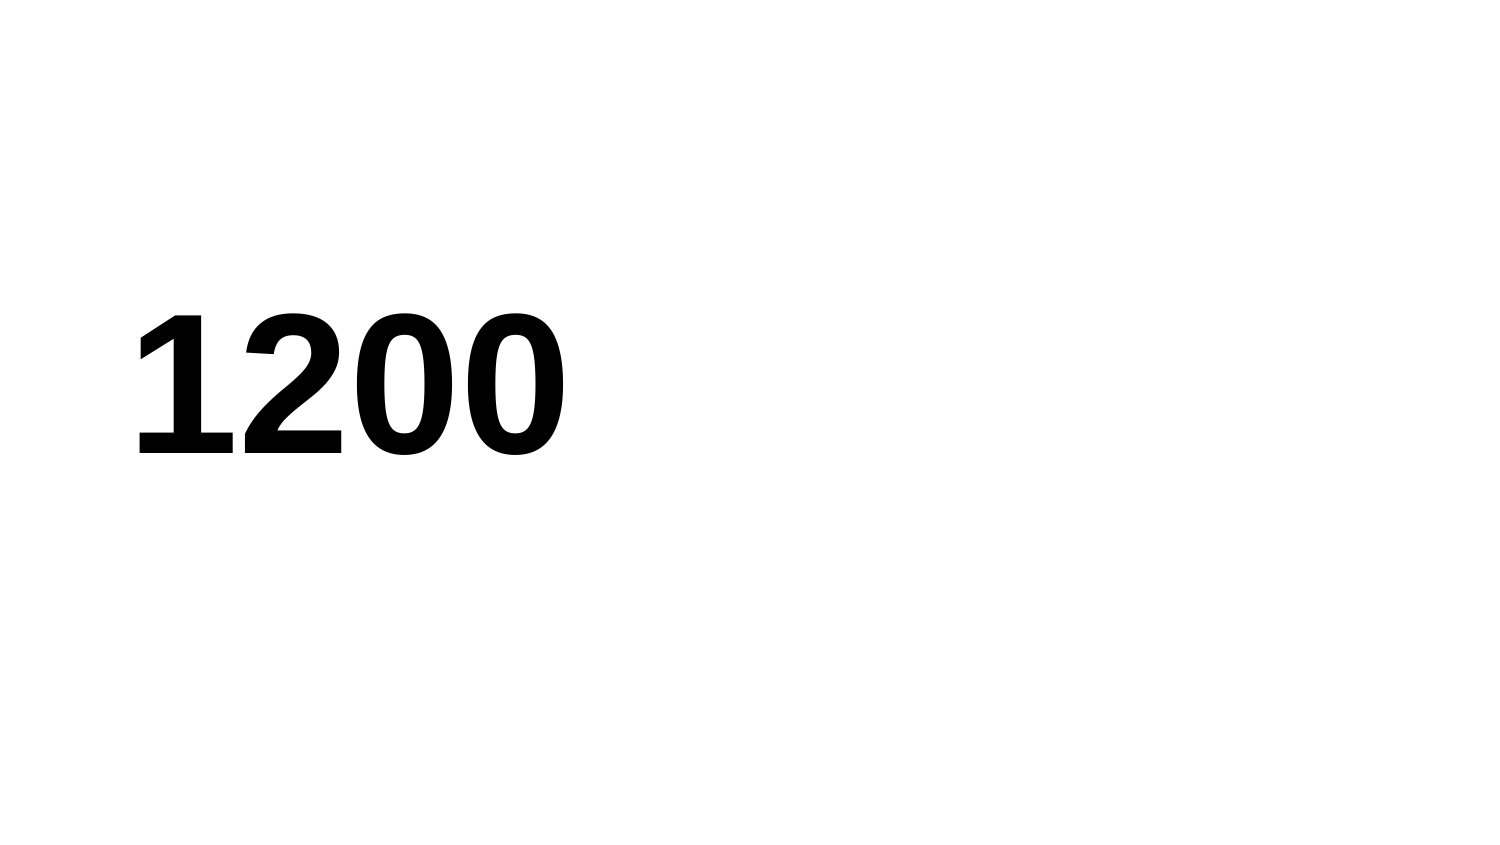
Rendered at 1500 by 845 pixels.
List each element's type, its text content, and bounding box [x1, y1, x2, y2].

text_box 1200 [112, 235, 1388, 509]
